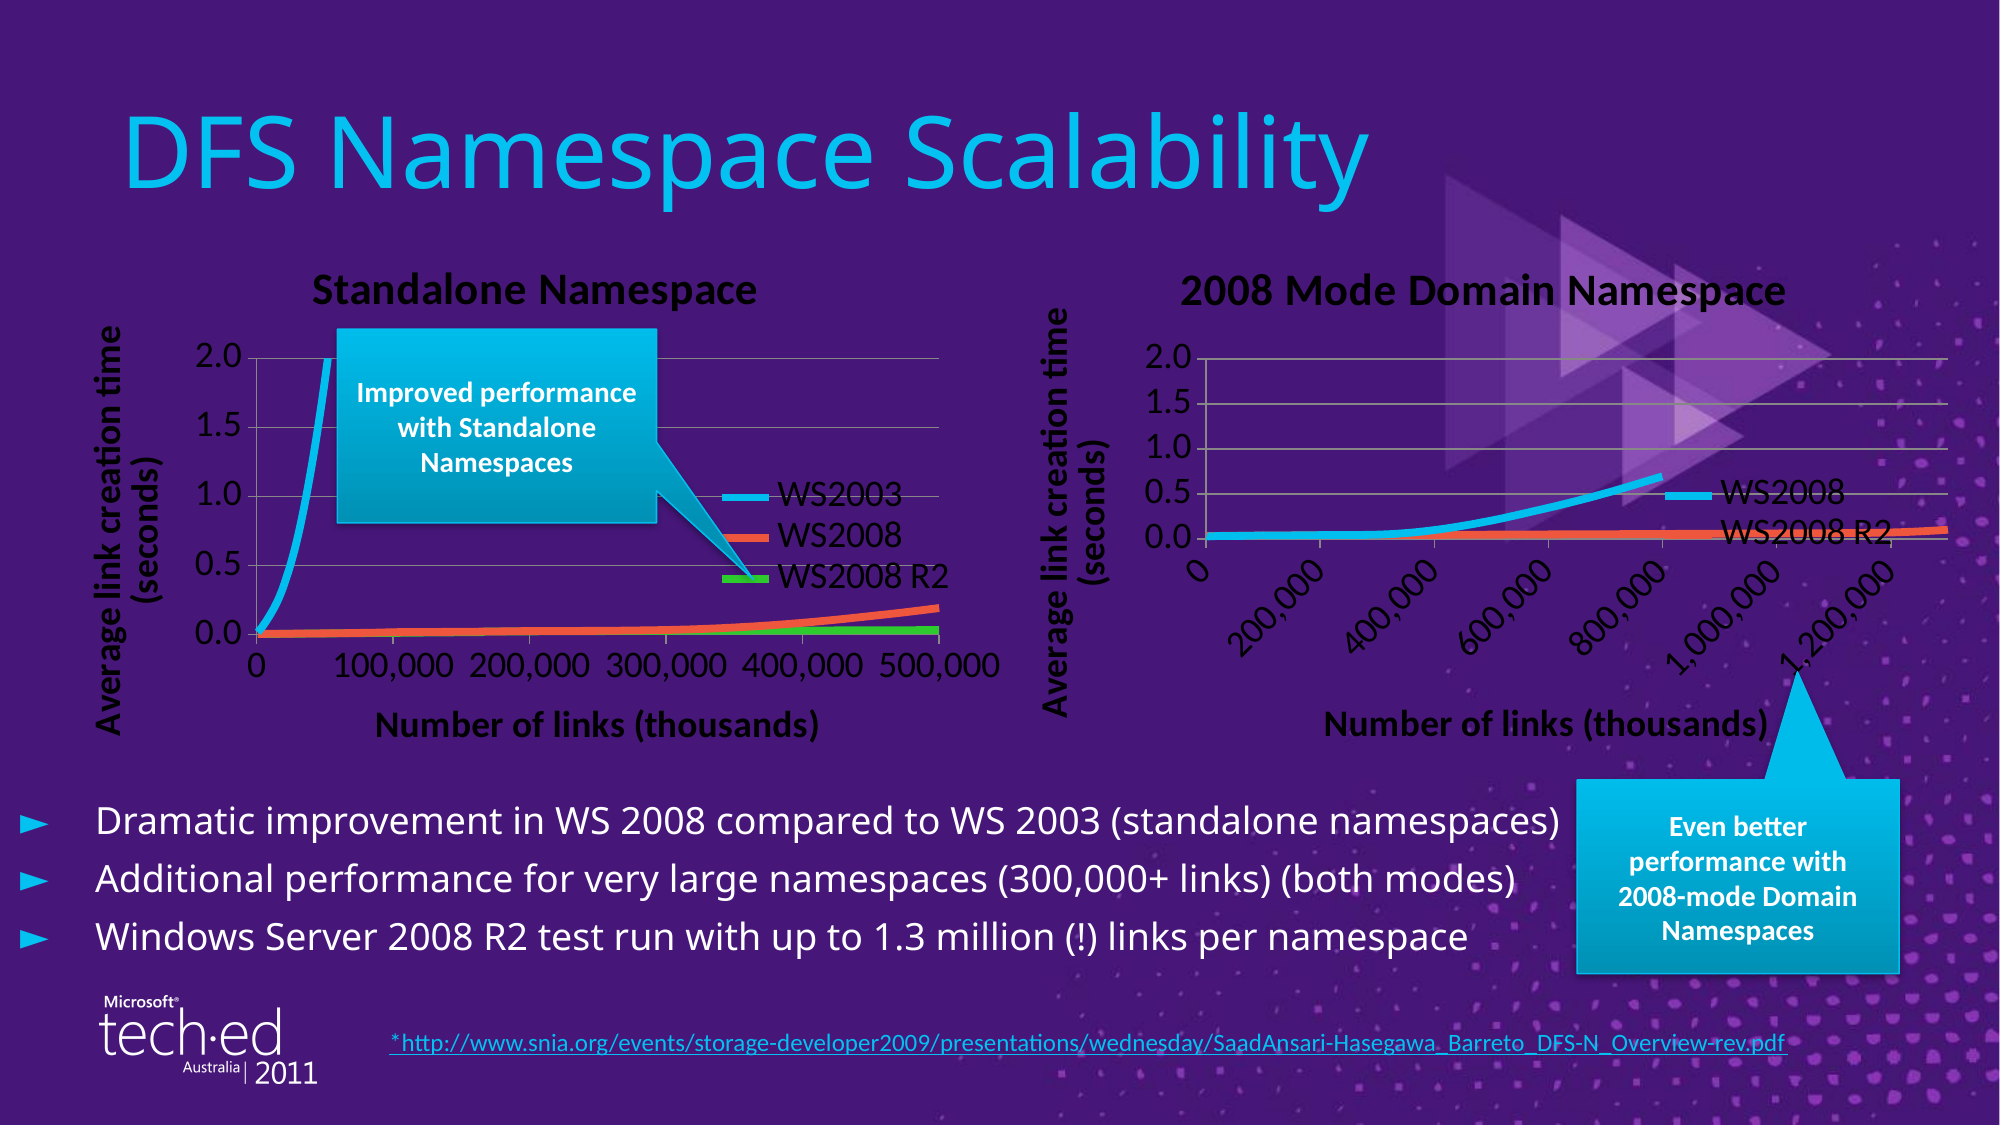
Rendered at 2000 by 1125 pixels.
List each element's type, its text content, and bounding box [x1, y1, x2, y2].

title DFS Namespace Scalability [99, 54, 1900, 234]
list Dramatic improvement in WS 2008 compared to WS 2003 (standalone namespaces) Additional performance for very large namespaces (300,000+ links) (both modes) Windows Server 2008 R2 test run with up to 1.3 million (!) links per namespace [0, 787, 1876, 1025]
text_box Even better performance with 2008-mode Domain Namespaces [1576, 794, 1900, 975]
text_box *http://www.snia.org/events/storage-developer2009/presentations/wednesday/SaadAnsari-Hasegawa_Barreto_DFS-N_Overview-rev.pdf [374, 1019, 1943, 1065]
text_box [50, 237, 1968, 783]
picture [0, 0, 2000, 1125]
